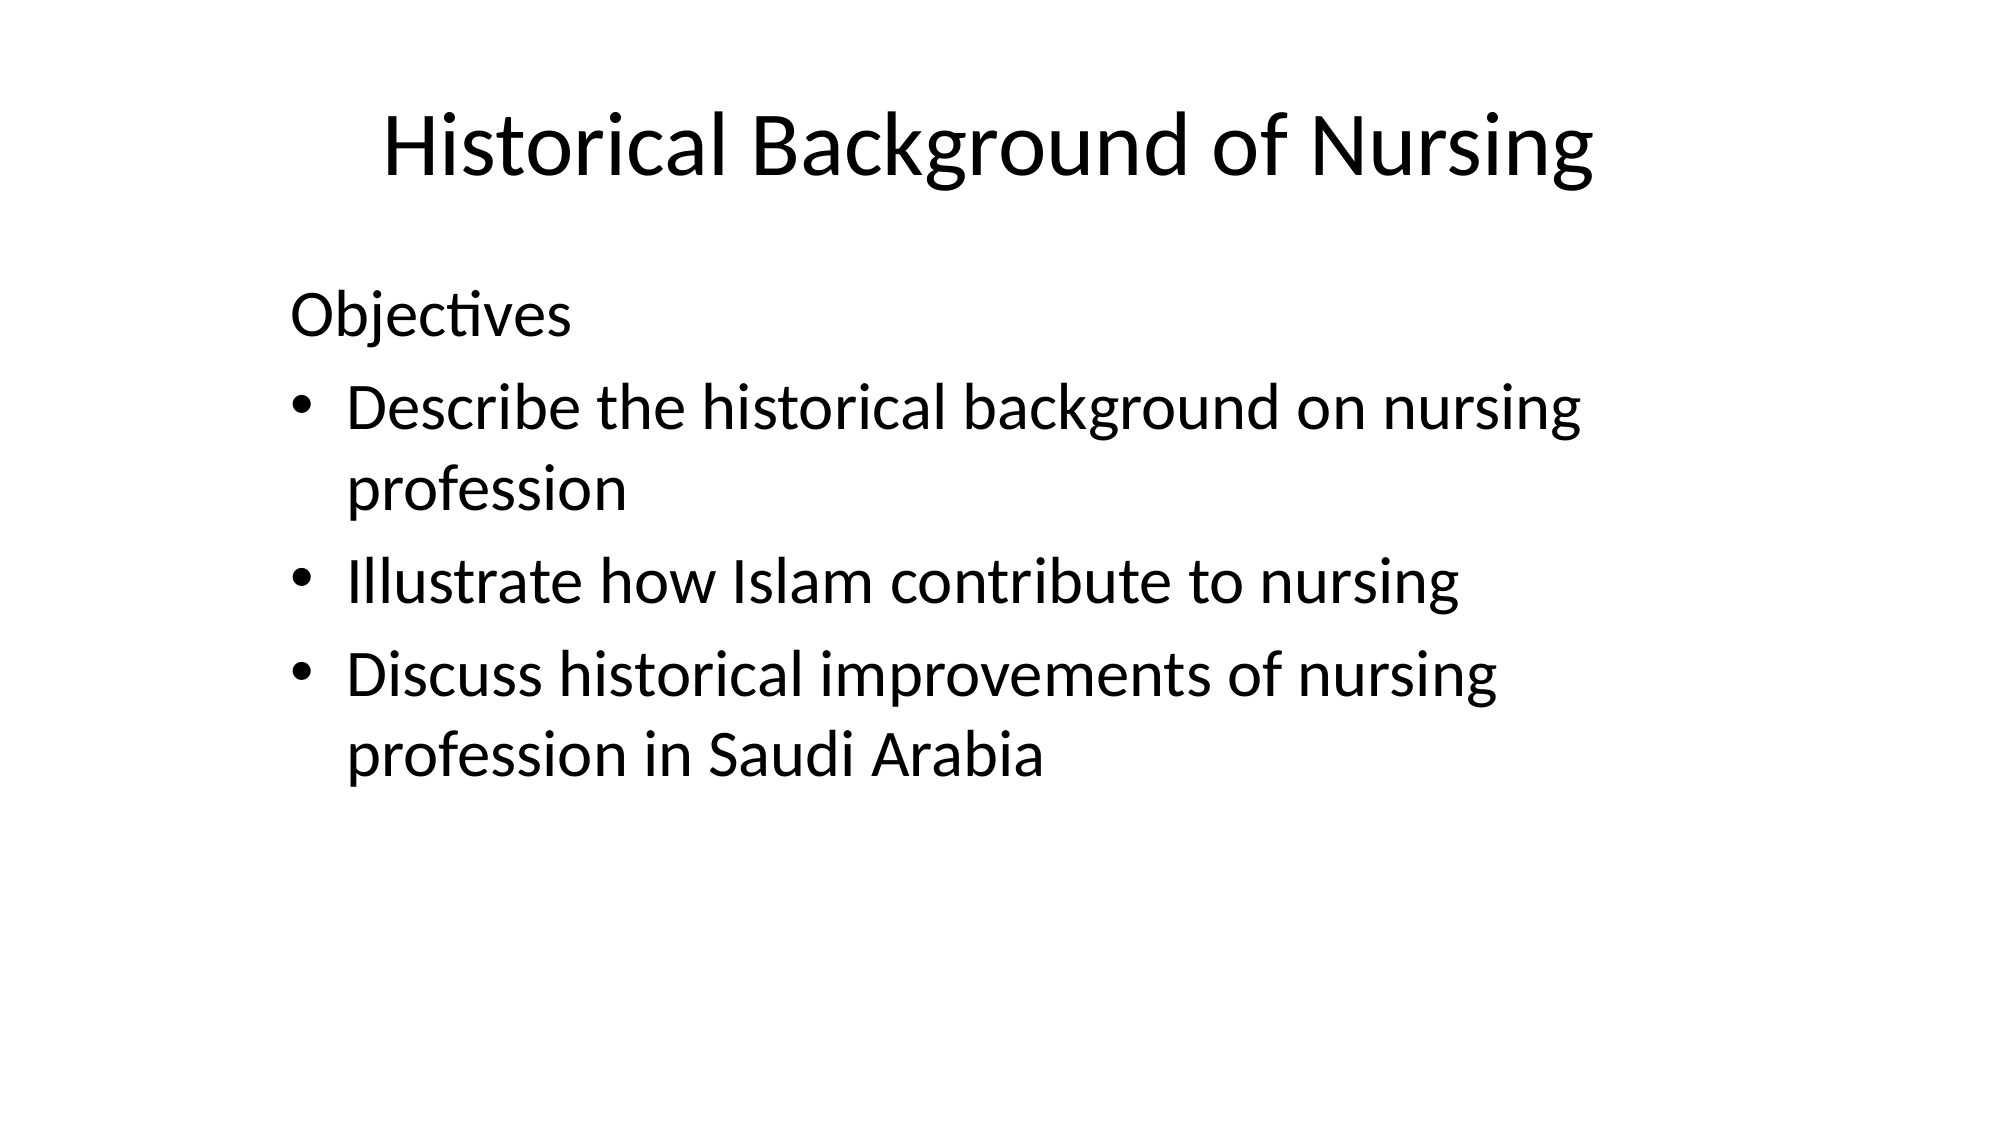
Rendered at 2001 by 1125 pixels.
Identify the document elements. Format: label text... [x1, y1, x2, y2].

title Historical Background of Nursing [99, 45, 1900, 233]
list Objectives Describe the historical background on nursing profession Illustrate how Islam contribute to nursing Discuss historical improvements of nursing profession in Saudi Arabia [275, 262, 1738, 1005]
